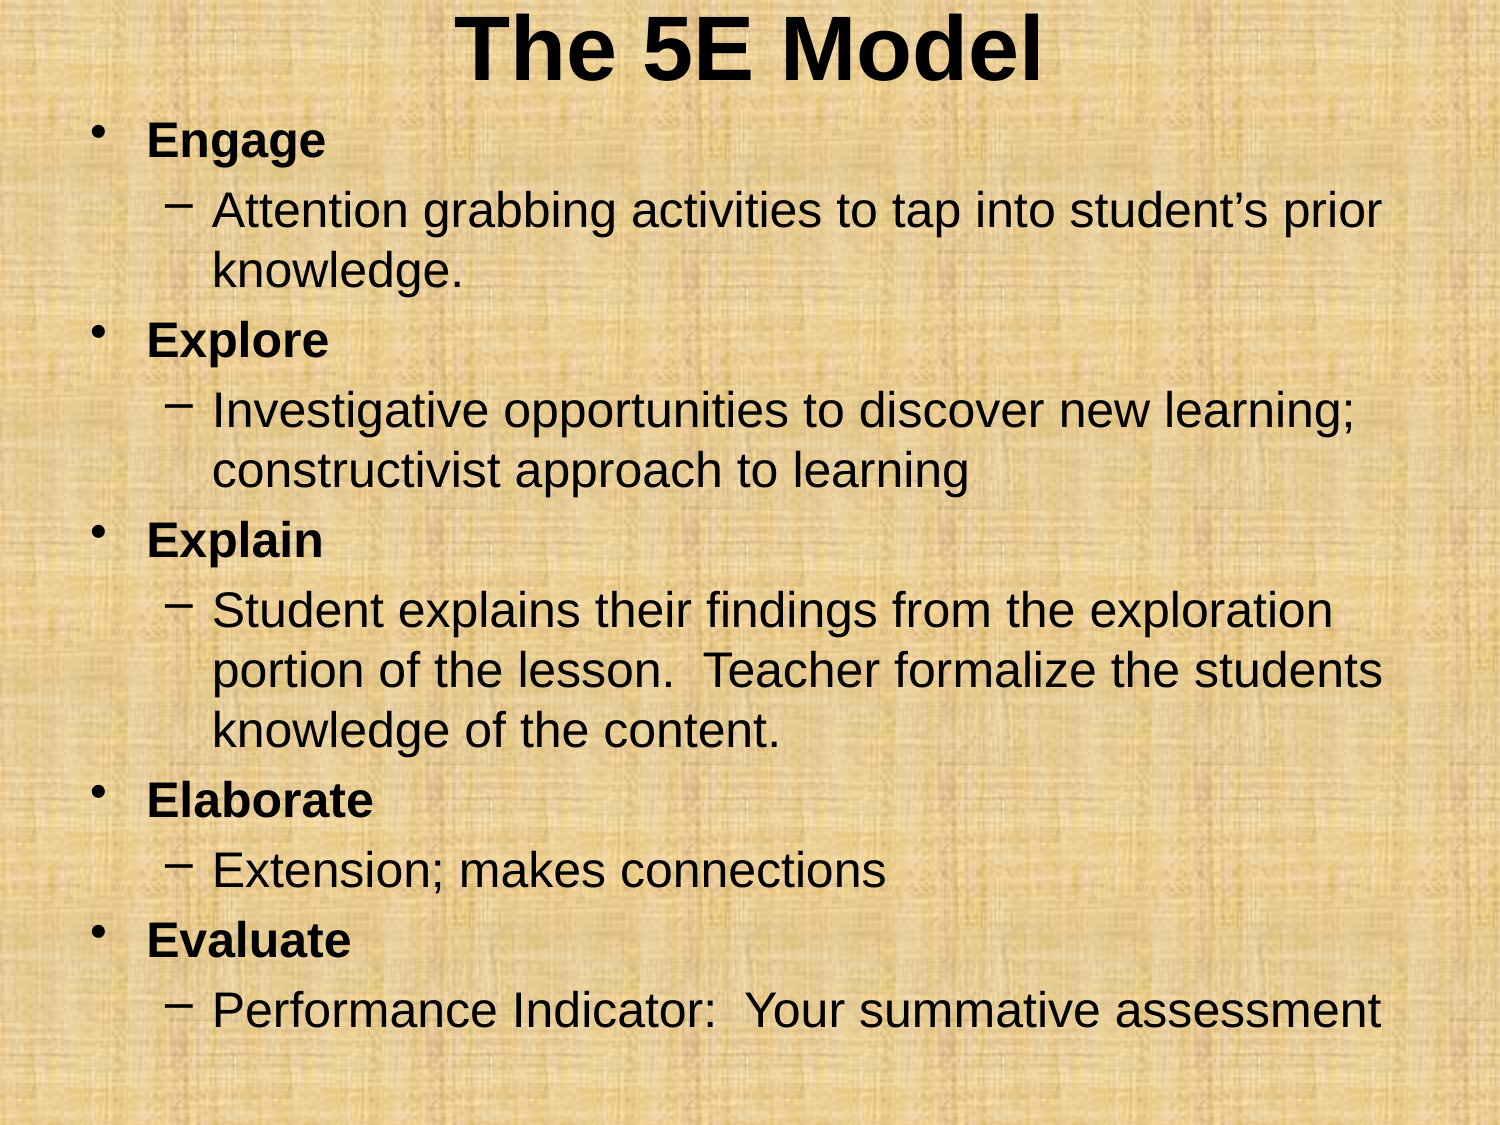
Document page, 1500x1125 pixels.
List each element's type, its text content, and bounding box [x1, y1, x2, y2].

title The 5E Model [74, 0, 1426, 99]
picture [0, 0, 1500, 1125]
list Engage Attention grabbing activities to tap into student’s prior knowledge. Explore Investigative opportunities to discover new learning; constructivist approach to learning Explain Student explains their findings from the exploration portion of the lesson. Teacher formalize the students knowledge of the content. Elaborate Extension; makes connections Evaluate Performance Indicator: Your summative assessment [74, 99, 1426, 988]
